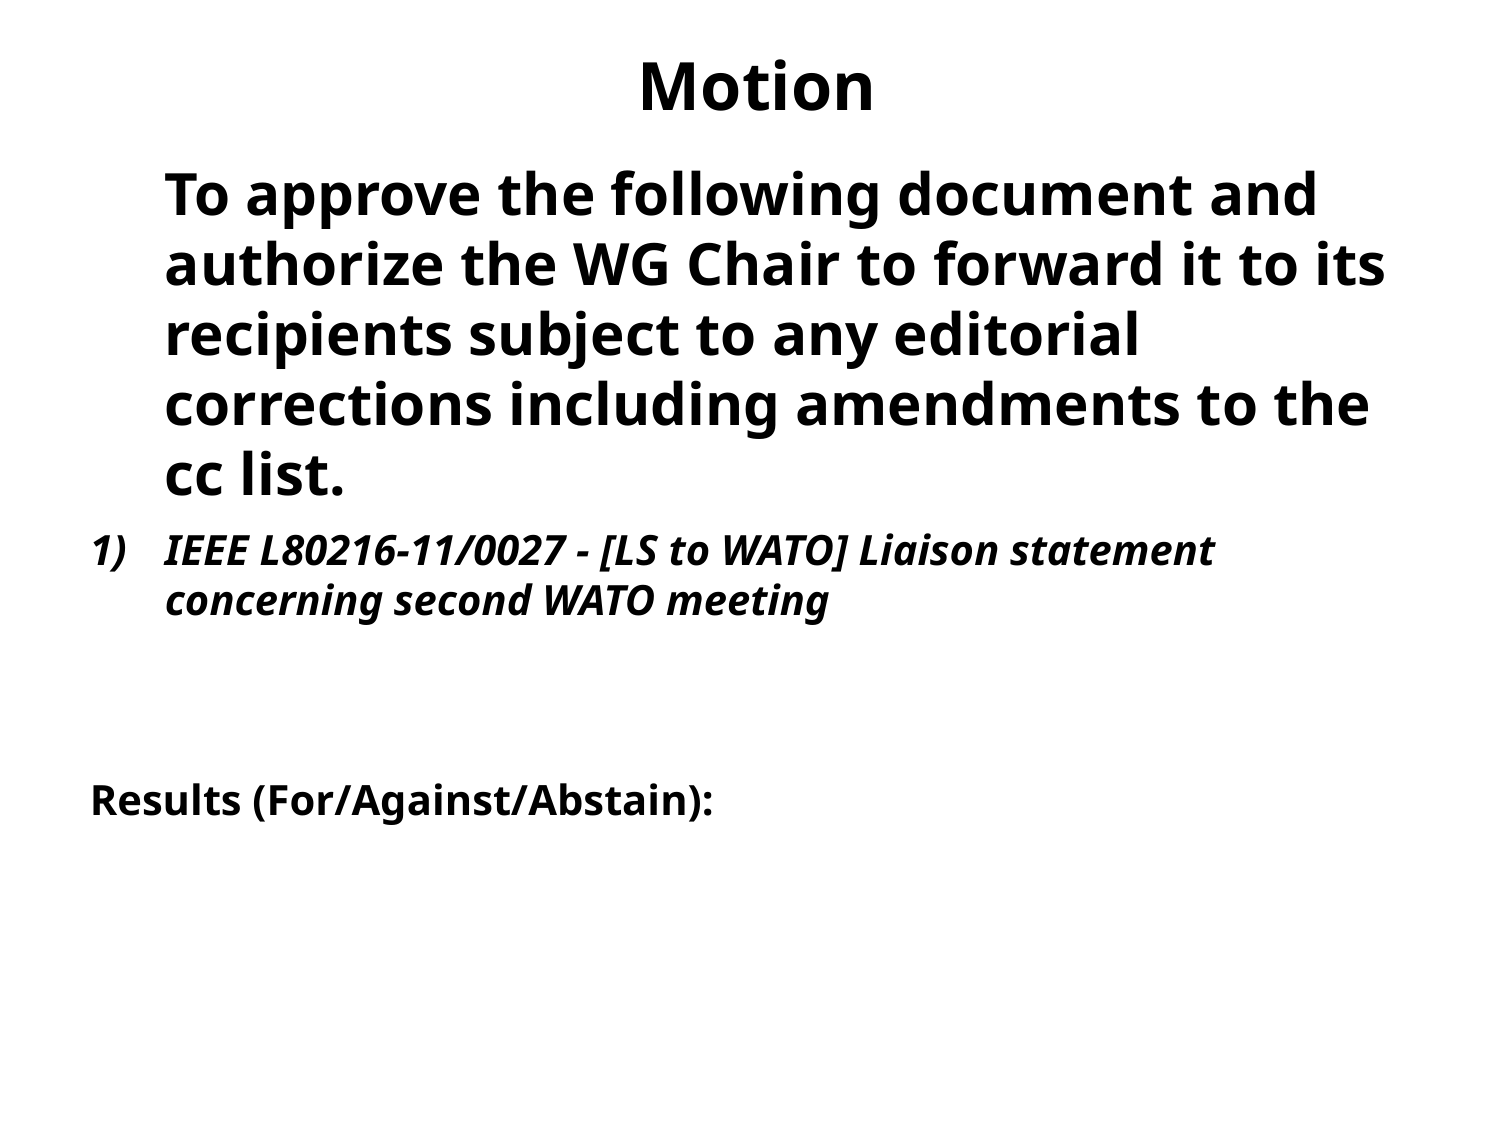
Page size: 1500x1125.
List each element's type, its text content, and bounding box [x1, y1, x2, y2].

text_box Motion [74, 36, 1425, 149]
text_box To approve the following document and authorize the WG Chair to forward it to its recipients subject to any editorial corrections including amendments to the cc list. IEEE L80216-11/0027 - [LS to WATO] Liaison statement concerning second WATO meeting Results (For/Against/Abstain): [74, 149, 1425, 1063]
